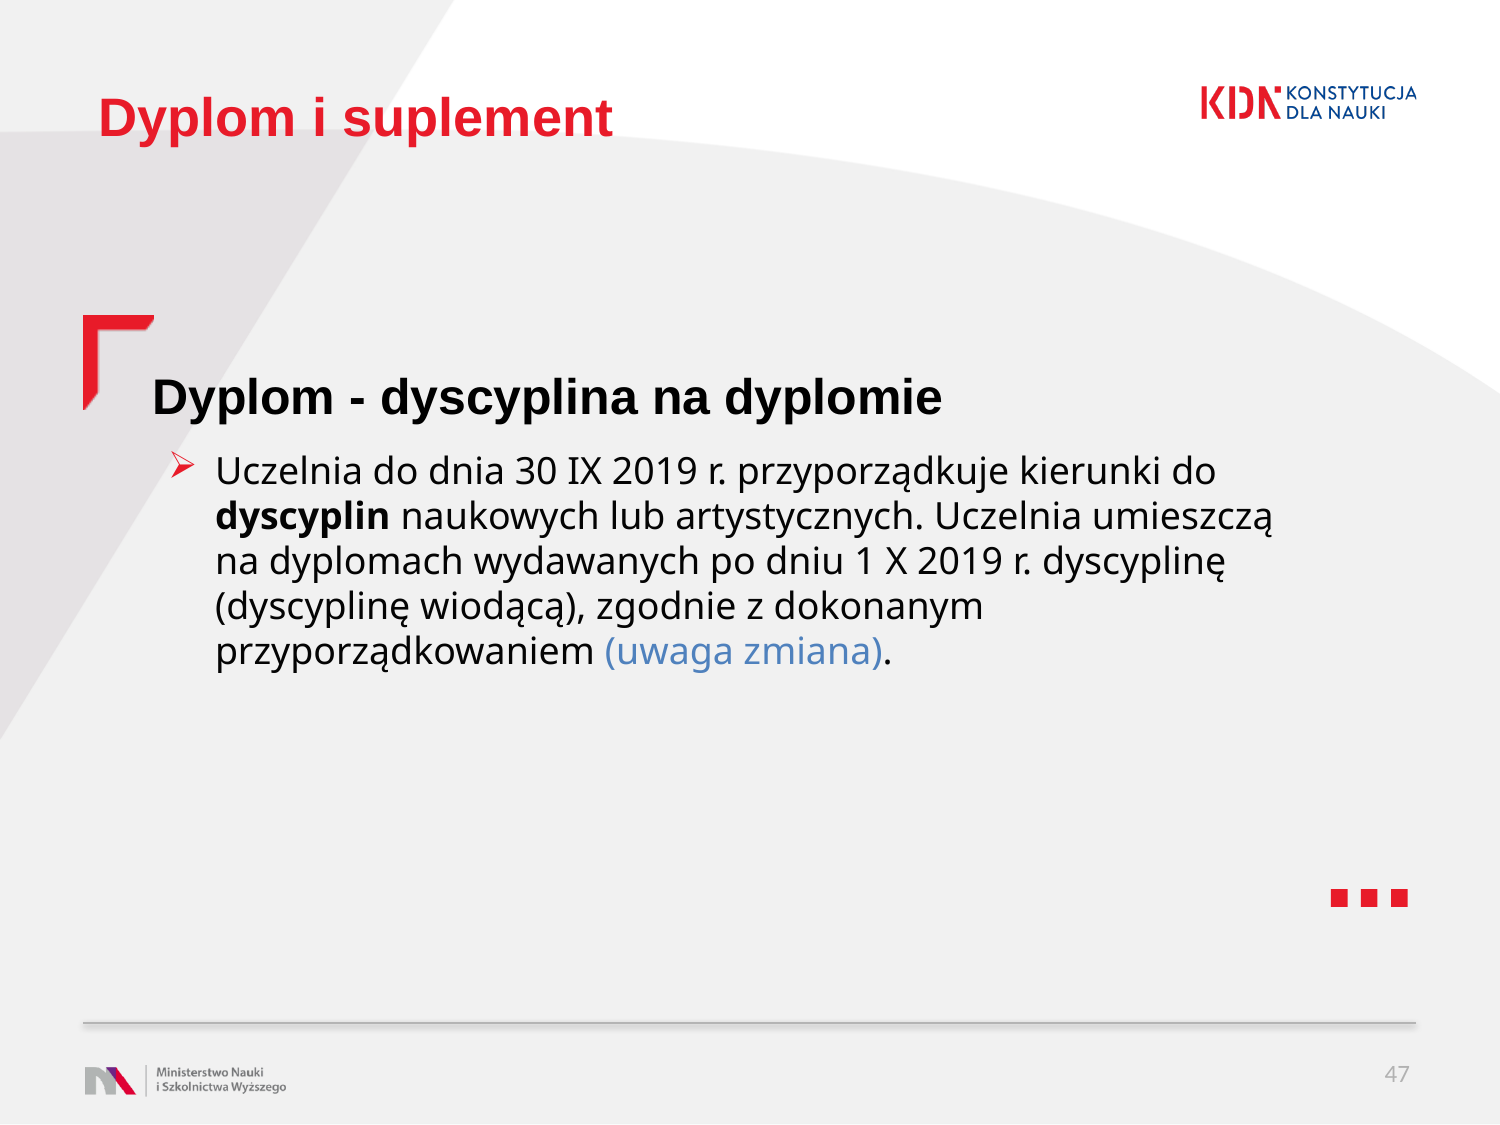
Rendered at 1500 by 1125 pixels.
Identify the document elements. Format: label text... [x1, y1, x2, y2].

slide_number 47 [1074, 1042, 1425, 1103]
list Uczelnia do dnia 30 IX 2019 r. przyporządkuje kierunki do dyscyplin naukowych lub artystycznych. Uczelnia umieszczą na dyplomach wydawanych po dniu 1 X 2019 r. dyscyplinę (dyscyplinę wiodącą), zgodnie z dokonanym przyporządkowaniem (uwaga zmiana). [153, 439, 1306, 918]
text_box Dyplom - dyscyplina na dyplomie [137, 357, 1259, 433]
title Dyplom i suplement [83, 74, 1170, 143]
picture [0, 0, 1500, 1125]
